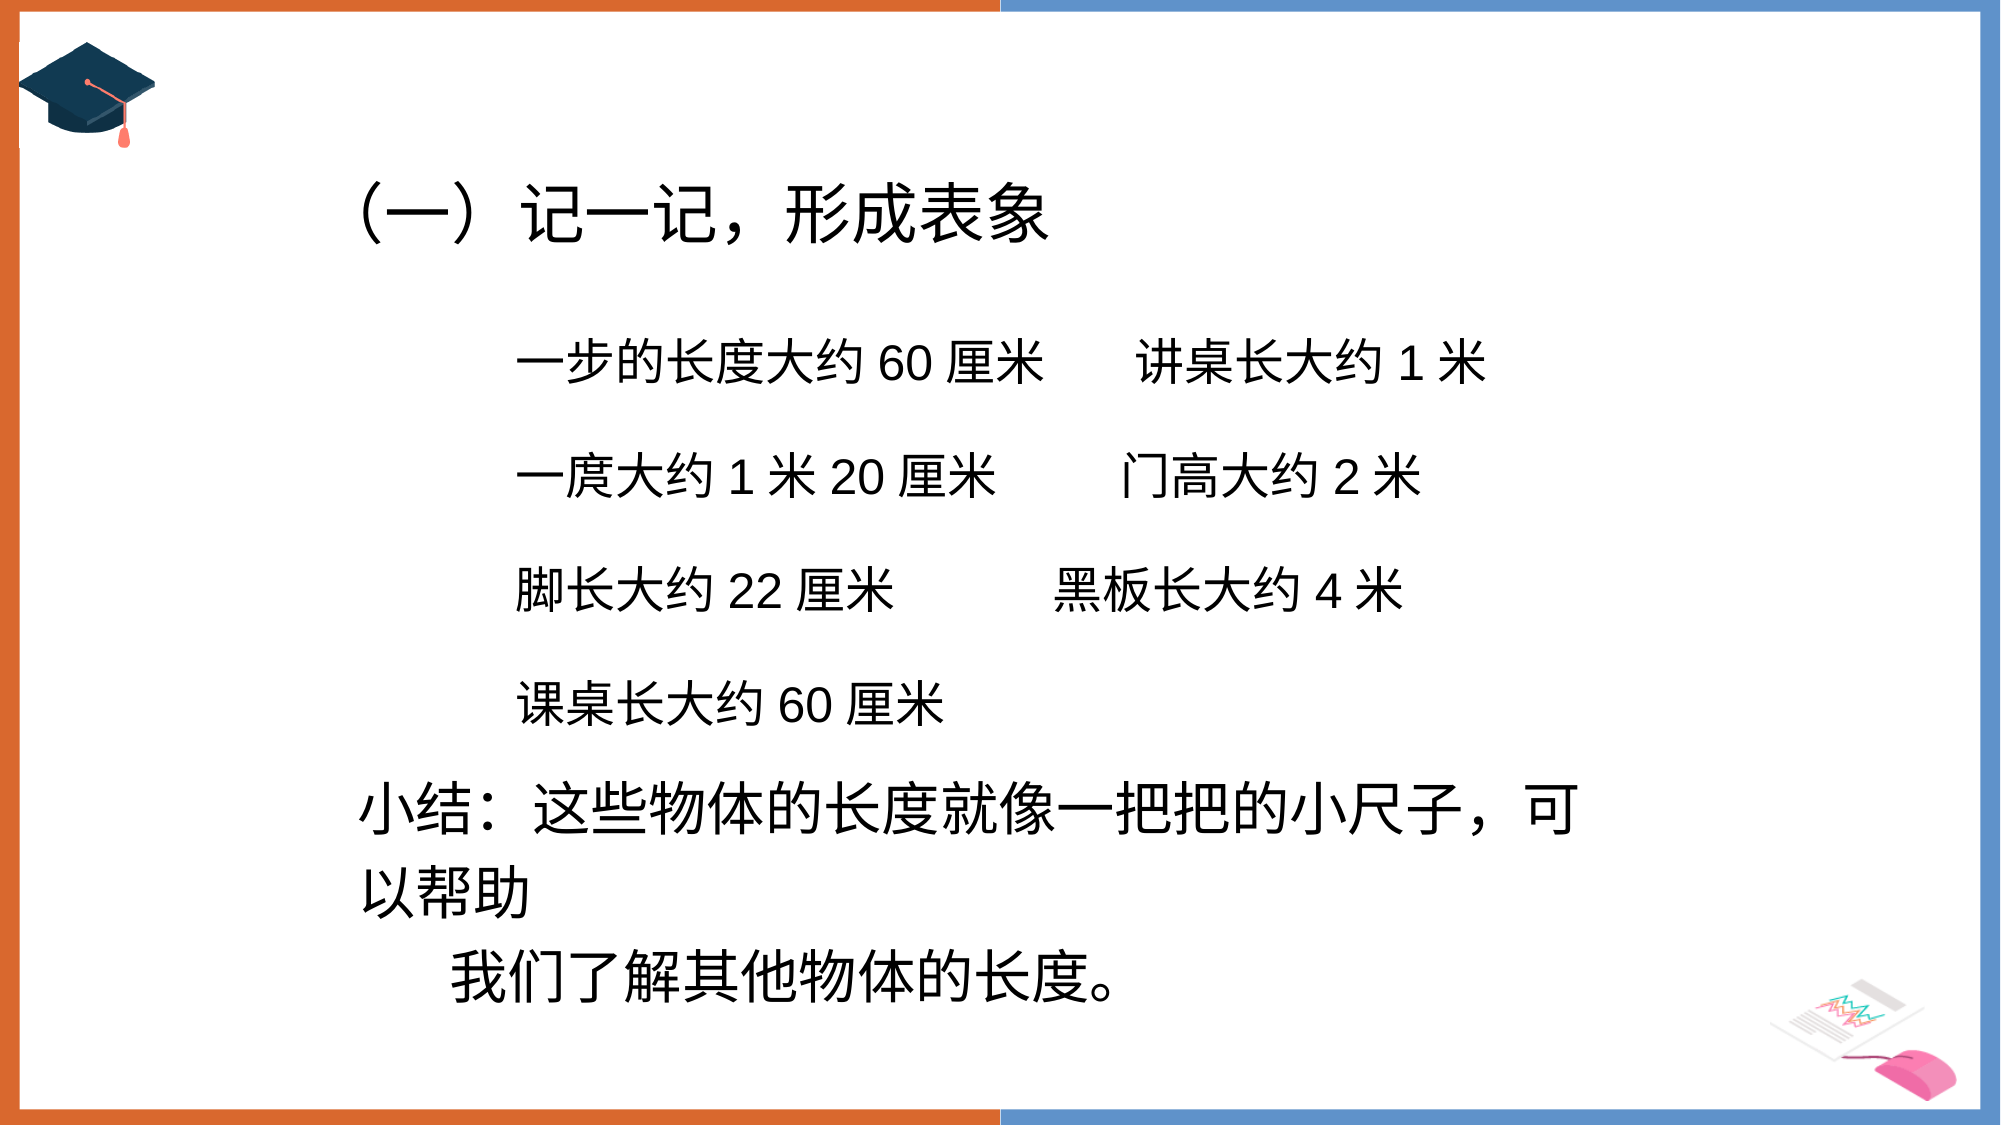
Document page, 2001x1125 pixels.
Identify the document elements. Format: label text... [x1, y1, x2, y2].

text_box （一）记一记，形成表象 [303, 148, 1178, 260]
picture [1770, 969, 1957, 1101]
picture [19, 42, 155, 148]
text_box 一步的长度大约60厘米 讲桌长大约1米 一庹大约1米20厘米 门高大约2米 脚长大约22厘米 黑板长大约4米 课桌长大约60厘米 [501, 311, 1608, 740]
text_box 小结：这些物体的长度就像一把把的小尺子，可以帮助 我们了解其他物体的长度。 [342, 750, 1643, 1018]
